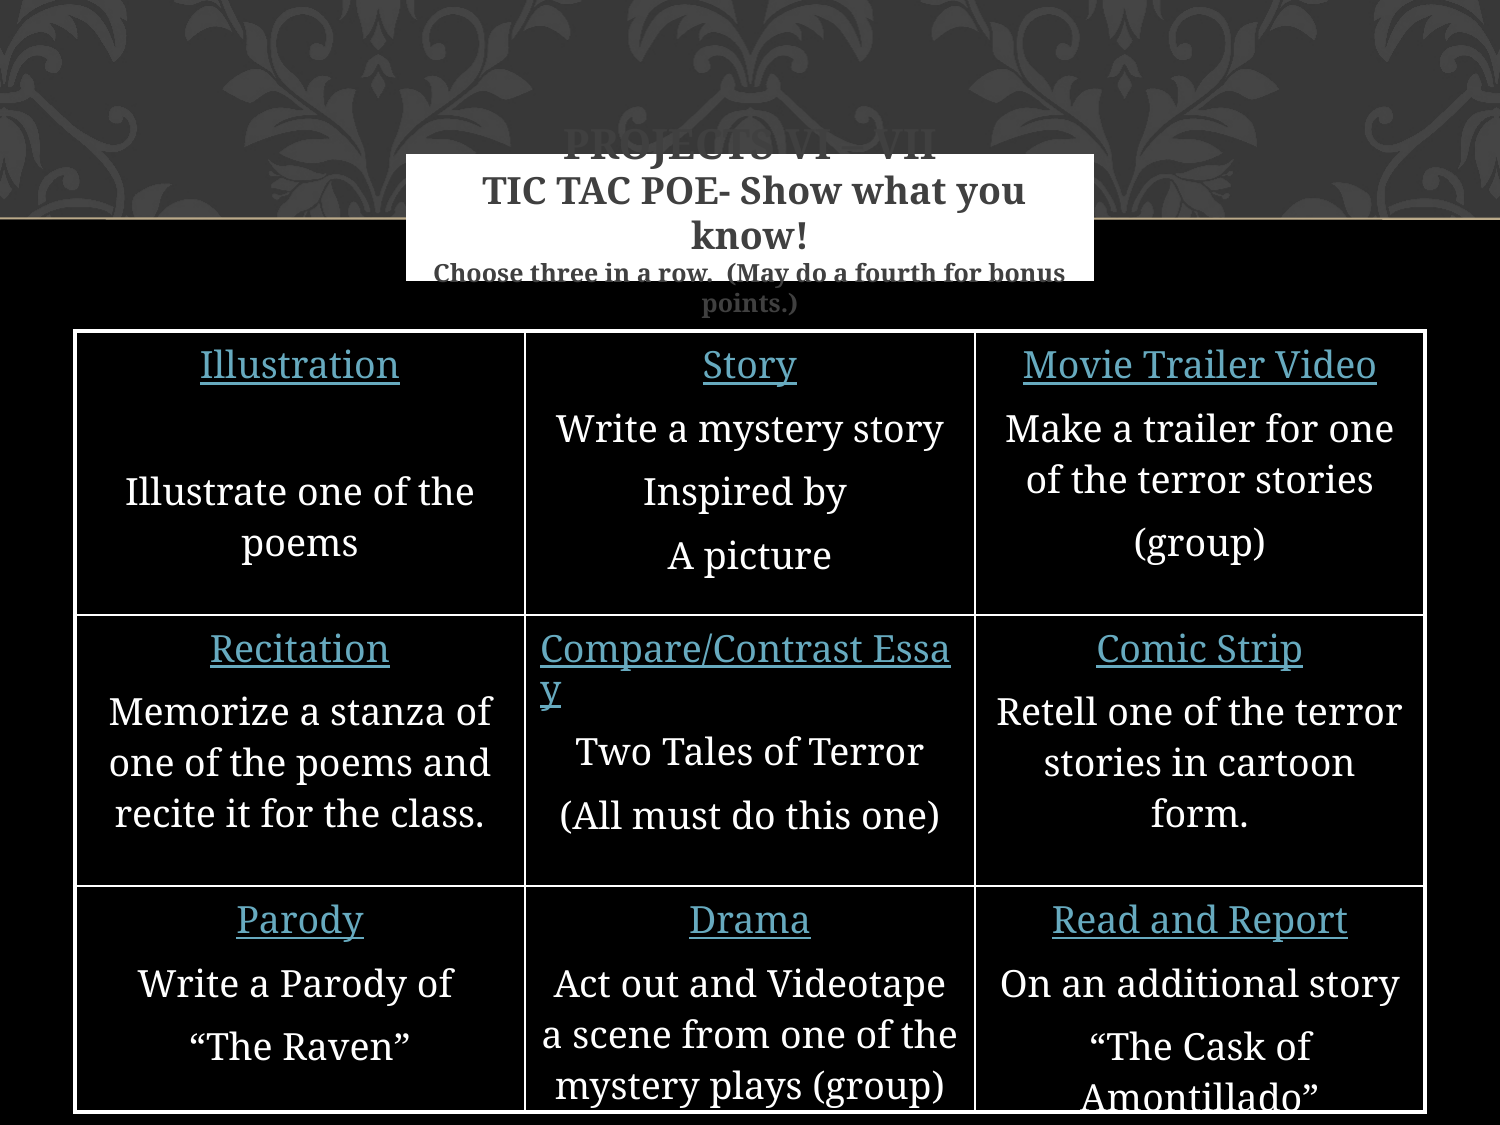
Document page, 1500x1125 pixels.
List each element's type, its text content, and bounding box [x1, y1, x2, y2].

title PROJECTS VI – VII TIC TAC POE- Show what you know! Choose three in a row. (May do a fourth for bonus points.) [406, 154, 1094, 281]
table_cell Read and Report On an additional story “The Cask of Amontillado” [976, 887, 1423, 1110]
table_cell Compare/Contrast Essay Two Tales of Terror (All must do this one) [526, 616, 974, 885]
table_header Illustration Illustrate one of the poems [77, 333, 524, 614]
table_cell Drama Act out and Videotape a scene from one of the mystery plays (group) [526, 887, 974, 1110]
table_cell Recitation Memorize a stanza of one of the poems and recite it for the class. [77, 616, 524, 885]
table_header Story Write a mystery story Inspired by A picture [526, 333, 974, 614]
table_header Movie Trailer Video Make a trailer for one of the terror stories (group) [976, 333, 1423, 614]
table_cell Parody Write a Parody of “The Raven” [77, 887, 524, 1110]
table_cell Comic Strip Retell one of the terror stories in cartoon form. [976, 616, 1423, 885]
